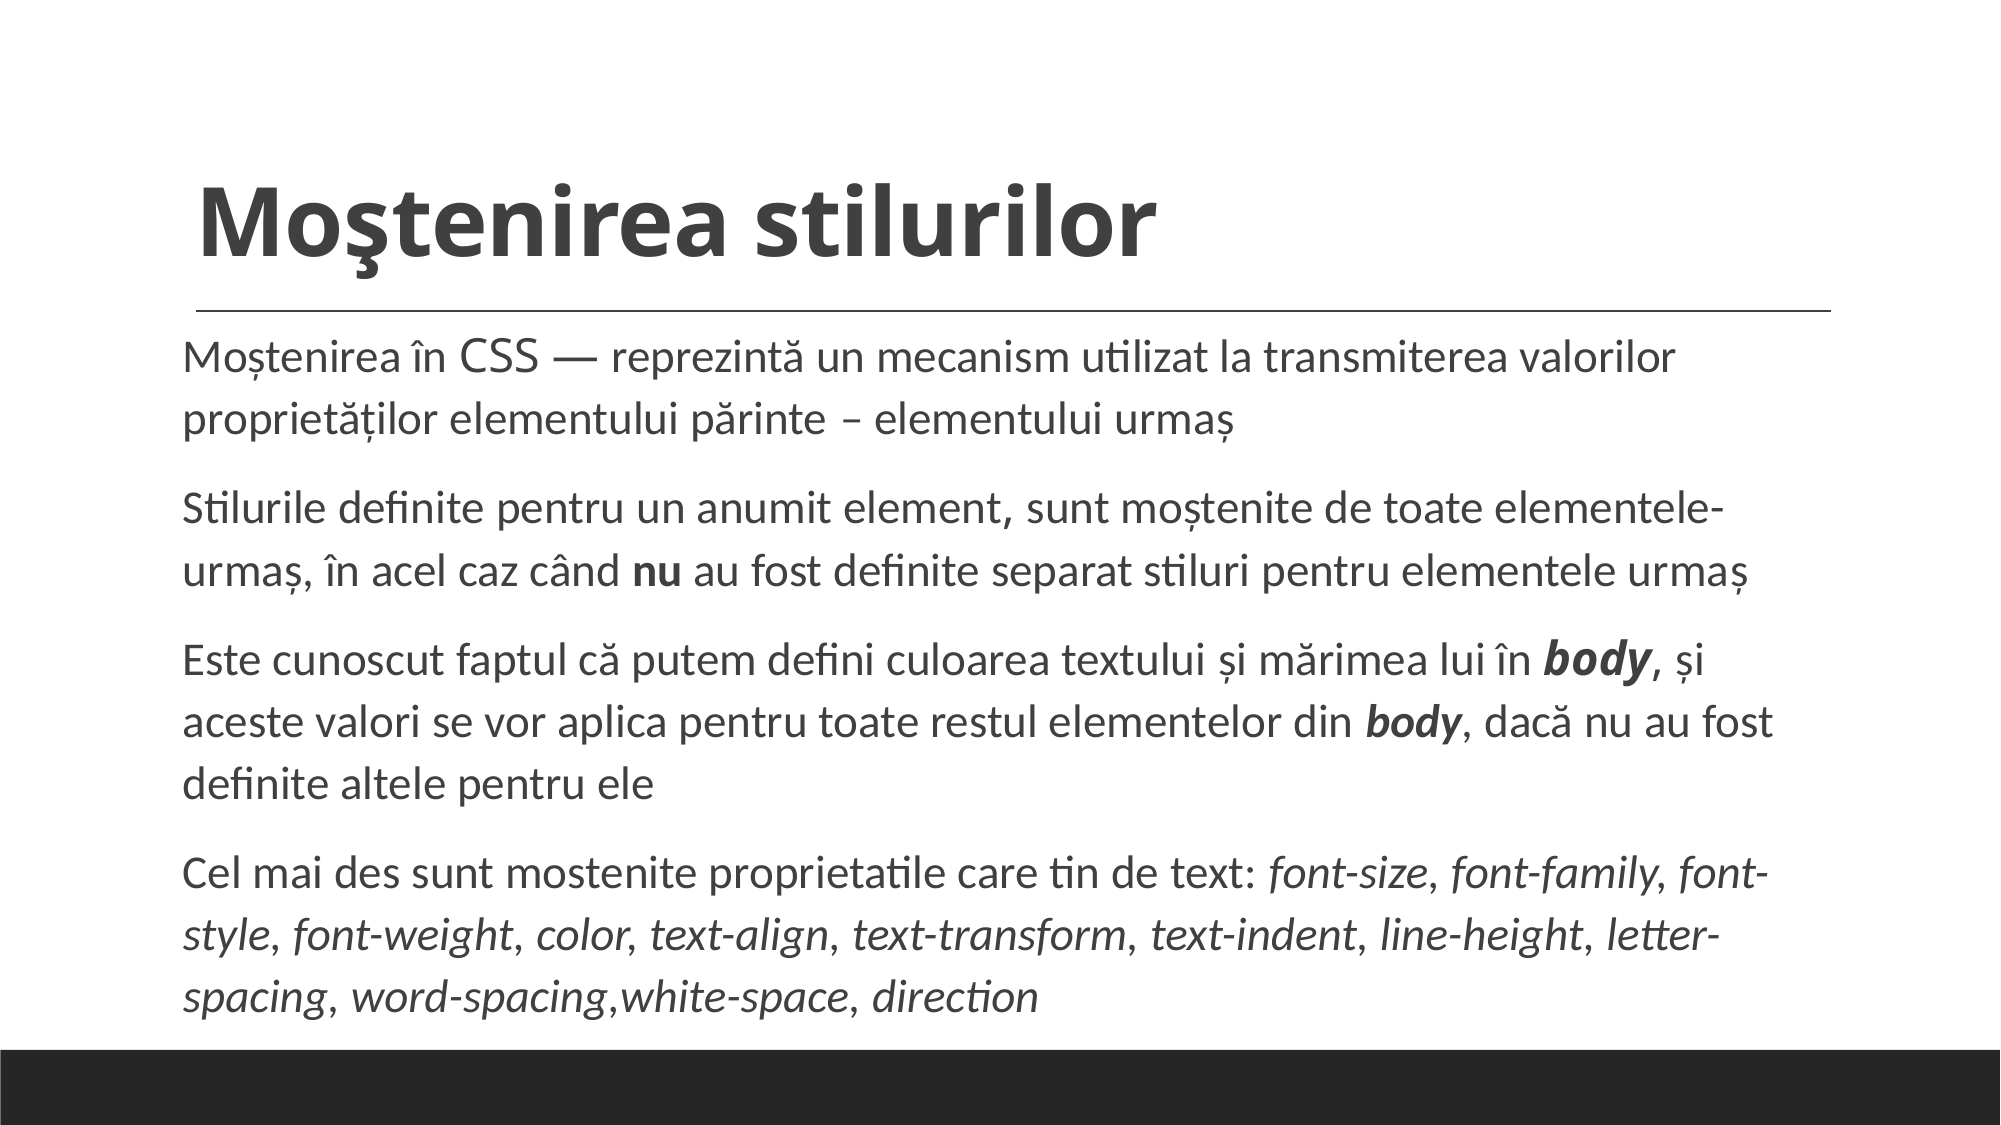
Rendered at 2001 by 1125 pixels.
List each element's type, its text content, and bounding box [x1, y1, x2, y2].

title Moştenirea stilurilor [180, 47, 1830, 285]
list Moştenirea în CSS — reprezintă un mecanism utilizat la transmiterea valorilor proprietăţilor elementului părinte – elementului urmaş Stilurile definite pentru un anumit element, sunt moştenite de toate elementele-urmaş, în acel caz când nu au fost definite separat stiluri pentru elementele urmaş Este cunoscut faptul că putem defini culoarea textului şi mărimea lui în body, şi aceste valori se vor aplica pentru toate restul elementelor din body, dacă nu au fost definite altele pentru ele Cel mai des sunt mostenite proprietatile care tin de text: font-size, font-family, font-style, font-weight, color, text-align, text-transform, text-indent, line-height, letter-spacing, word-spacing,white-space, direction [167, 312, 1830, 1038]
